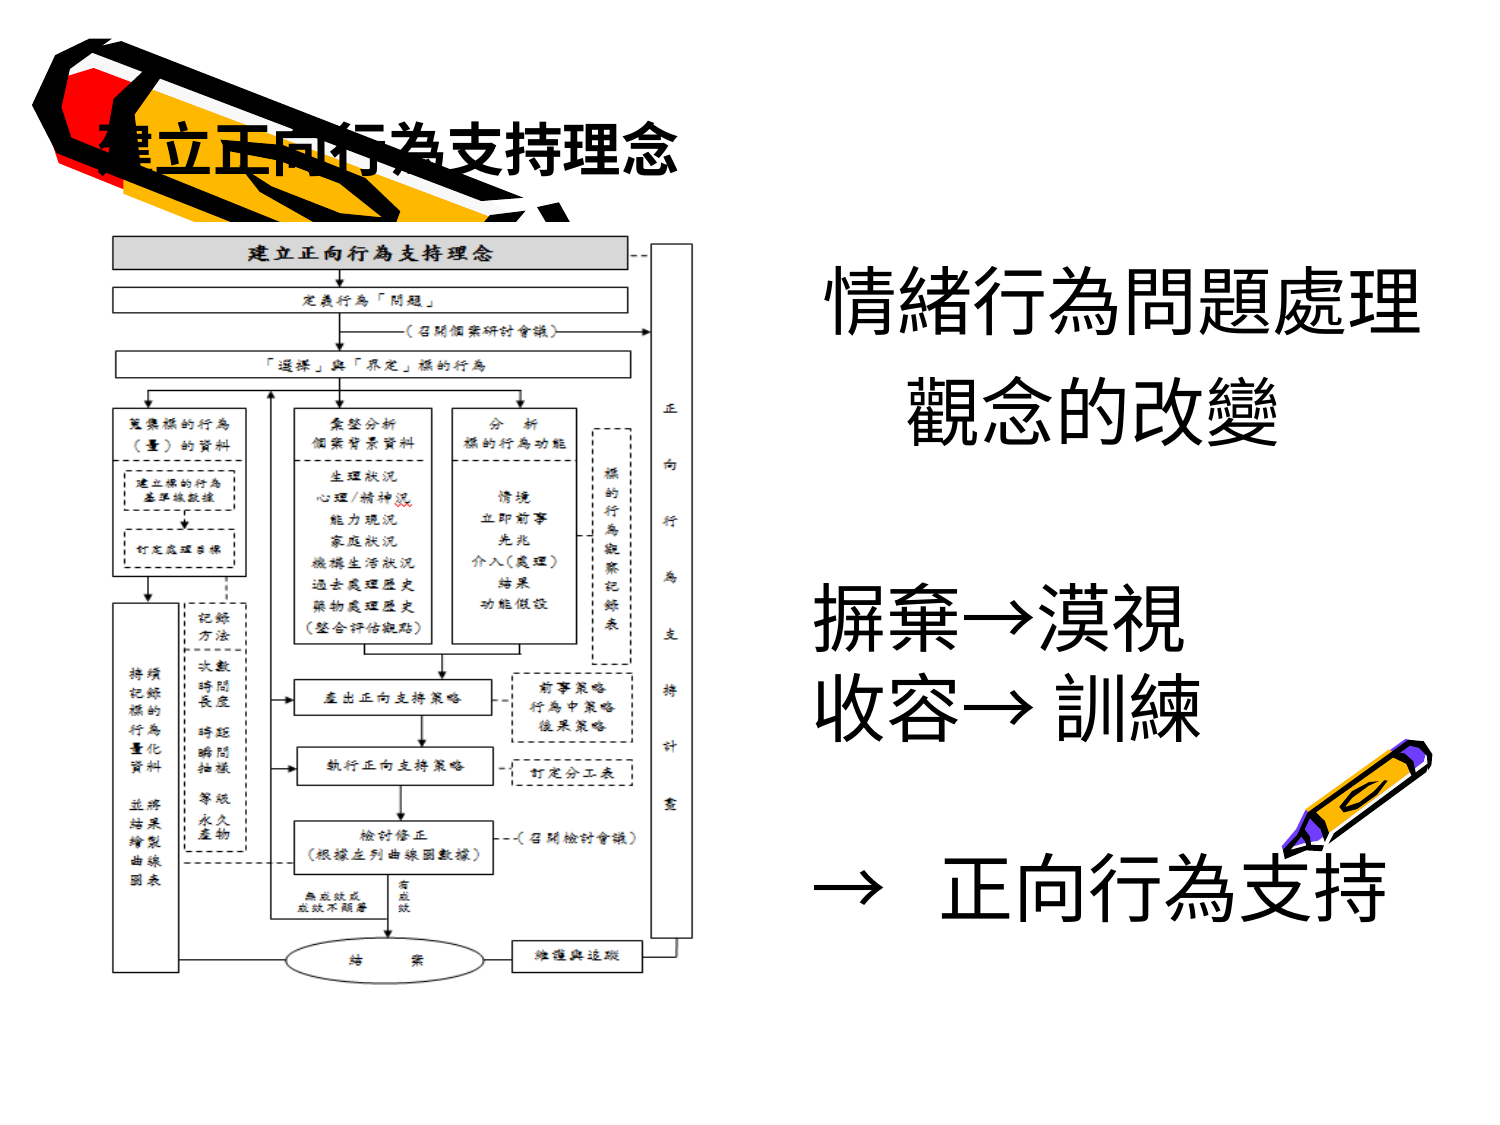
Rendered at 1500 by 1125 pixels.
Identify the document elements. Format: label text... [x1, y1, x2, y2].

text_box 建立正向行為支持理念 [82, 105, 856, 191]
text_box 情緒行為問題處理 觀念的改變 [738, 222, 1500, 463]
text_box 摒棄→漠視 收容→ 訓練 → 正向行為支持 [796, 564, 1500, 1120]
picture [93, 222, 716, 985]
